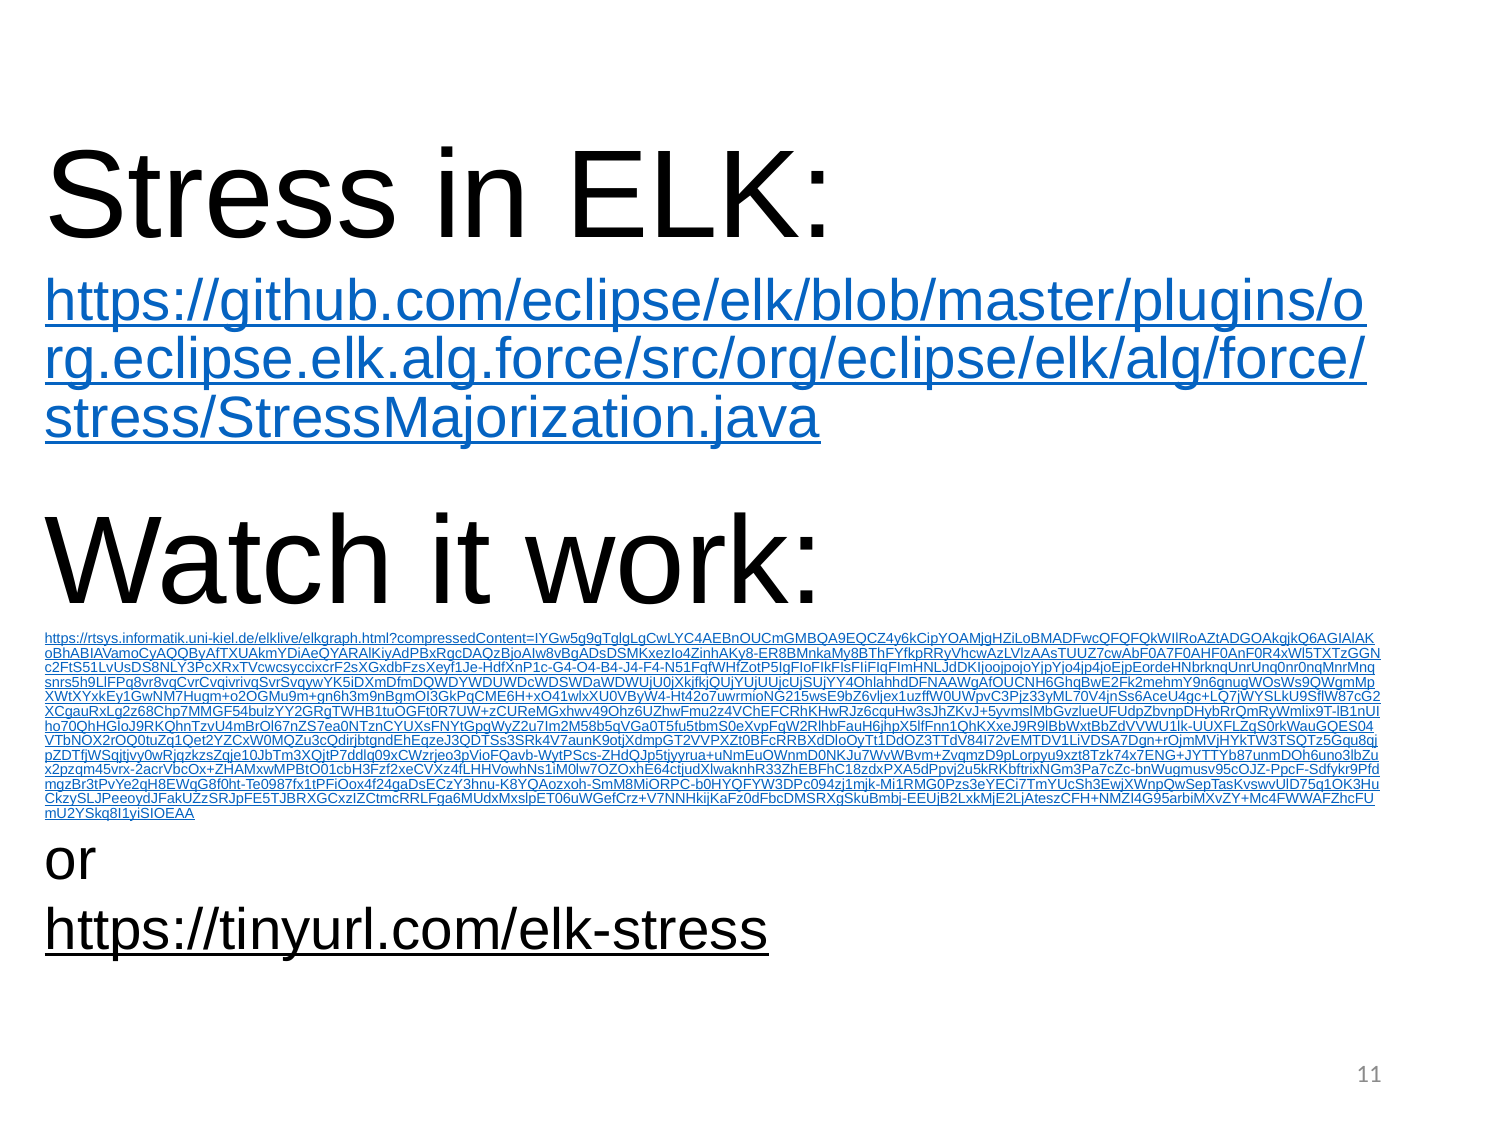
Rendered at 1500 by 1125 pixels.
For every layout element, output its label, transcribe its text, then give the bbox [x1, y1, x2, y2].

slide_number 11 [1059, 1042, 1397, 1103]
text_box Stress in ELK: https://github.com/eclipse/elk/blob/master/plugins/org.eclipse.elk.alg.force/src/org/eclipse/elk/alg/force/stress/StressMajorization.java Watch it work: https://rtsys.informatik.uni-kiel.de/elklive/elkgraph.html?compressedContent=IYGw5g9gTglgLgCwLYC4AEBnOUCmGMBQA9EQCZ4y6kCipYOAMjgHZiLoBMADFwcQFQFQkWIlRoAZtADGOAkgjkQ6AGIAlAKoBhABIAVamoCyAQQByAfTXUAkmYDiAeQYARAlKiyAdPBxRgcDAQzBjoAIw8vBgADsDSMKxezIo4ZinhAKy8-ER8BMnkaMy8BThFYfkpRRyVhcwAzLVlzAAsTUUZ7cwAbF0A7F0AHF0AnF0R4xWl5TXTzGGNc2FtS51LvUsDS8NLY3PcXRxTVcwcsyccixcrF2sXGxdbFzsXeyf1Je-HdfXnP1c-G4-O4-B4-J4-F4-N51FqfWHfZotP5IgFIoFIkFIsFIiFIqFImHNLJdDKIjoojpojoYjpYjo4jp4joEjpEordeHNbrknqUnrUnq0nr0nqMnrMnqsnrs5h9LlFPq8vr8vqCvrCvqivrivqSvrSvqywYK5iDXmDfmDQWDYWDUWDcWDSWDaWDWUjU0jXkjfkjQUjYUjUUjcUjSUjYY4OhlahhdDFNAAWgAfOUCNH6GhqBwE2Fk2mehmY9n6gnugWOsWs9QWgmMpXWtXYxkEy1GwNM7Hugm+o2OGMu9m+gn6h3m9nBgmOI3GkPqCME6H+xO41wlxXU0VByW4-Ht42o7uwrmioNG215wsE9bZ6vljex1uzffW0UWpvC3Pjz33yML70V4jnSs6AceU4gc+LQ7jWYSLkU9SflW87cG2XCgauRxLg2z68Chp7MMGF54bulzYY2GRgTWHB1tuOGFt0R7UW+zCUReMGxhwv49Ohz6UZhwFmu2z4VChEFCRhKHwRJz6cquHw3sJhZKvJ+5yvmslMbGvzlueUFUdpZbvnpDHybRrQmRyWmlix9T-lB1nUIho70QhHGloJ9RKQhnTzvU4mBrOl67nZS7ea0NTznCYUXsFNYtGpgWyZ2u7Im2M58b5qVGa0T5fu5tbmS0eXvpFqW2RlhbFauH6jhpX5lfFnn1QhKXxeJ9R9lBbWxtBbZdVVWU1lk-UUXFLZqS0rkWauGQES04VTbNOX2rOQ0tuZq1Qet2YZCxW0MQZu3cQdirjbtgndEhEqzeJ3QDTSs3SRk4V7aunK9otjXdmpGT2VVPXZt0BFcRRBXdDloOyTt1DdOZ3TTdV84I72vEMTDV1LiVDSA7Dgn+rOjmMVjHYkTW3TSQTz5Gqu8qjpZDTfjWSqjtjvy0wRjqzkzsZqje10JbTm3XQjtP7ddlq09xCWzrjeo3pVioFQavb-WytPScs-ZHdQJp5tjyyrua+uNmEuOWnmD0NKJu7WvWBvm+ZvqmzD9pLorpyu9xzt8Tzk74x7ENG+JYTTYb87unmDOh6uno3lbZux2pzqm45vrx-2acrVbcOx+ZHAMxwMPBtO01cbH3Fzf2xeCVXz4fLHHVowhNs1iM0lw7OZOxhE64ctjudXlwaknhR33ZhEBFhC18zdxPXA5dPpvj2u5kRKbftrixNGm3Pa7cZc-bnWugmusv95cOJZ-PpcF-Sdfykr9PfdmgzBr3tPvYe2qH8EWqG8f0ht-Te0987fx1tPFiOox4f24gaDsECzY3hnu-K8YQAozxoh-SmM8MiORPC-b0HYQFYW3DPc094zj1mjk-Mi1RMG0Pzs3eYECi7TmYUcSh3EwjXWnpQwSepTasKvswvUlD75q1OK3HuCkzySLJPeeoydJFakUZzSRJpFE5TJBRXGCxzIZCtmcRRLFga6MUdxMxslpET06uWGefCrz+V7NNHkijKaFz0dFbcDMSRXgSkuBmbj-EEUjB2LxkMjE2LjAteszCFH+NMZI4G95arbiMXvZY+Mc4FWWAFZhcFUmU2YSkq8I1yiSIOEAA or https://tinyurl.com/elk-stress [29, 104, 1397, 678]
